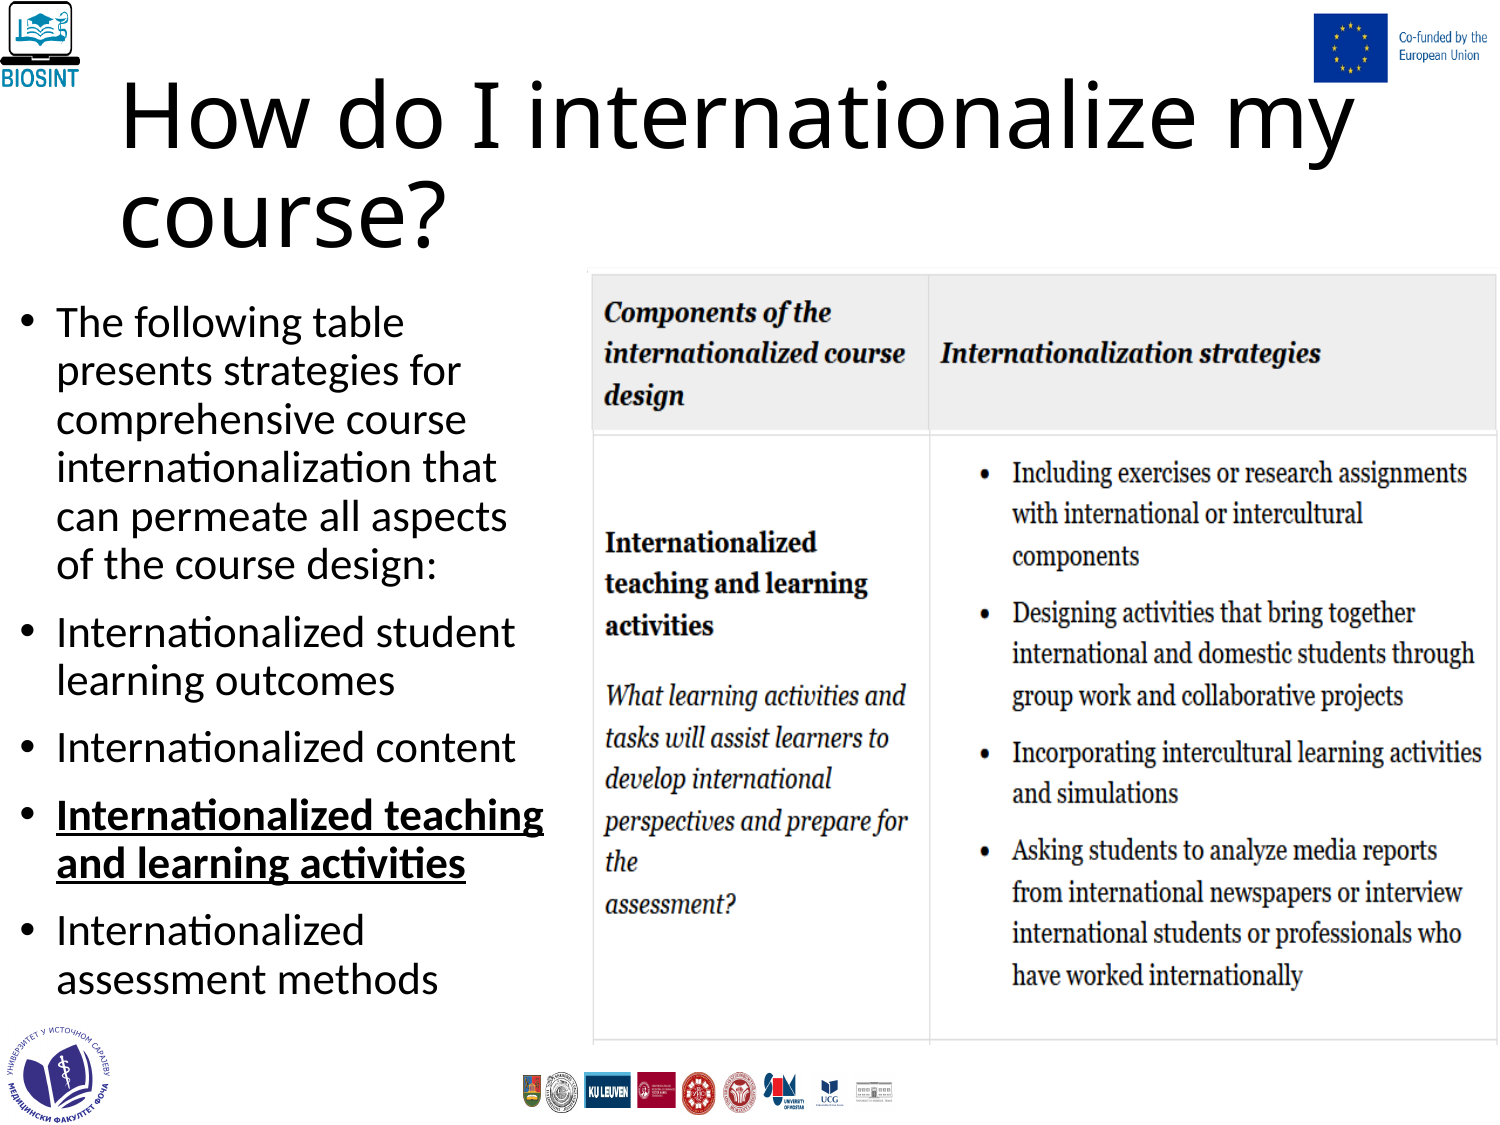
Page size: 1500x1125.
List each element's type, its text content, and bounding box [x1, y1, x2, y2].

picture [587, 267, 1500, 1045]
title How do I internationalize my course? [103, 59, 1397, 278]
picture [2, 1024, 113, 1125]
text_box The following table presents strategies for comprehensive course internationalization that can permeate all aspects of the course design: Internationalized student learning outcomes Internationalized content Internationalized teaching and learning activities Internationalized assessment methods [4, 290, 564, 1069]
picture [1309, 1, 1500, 90]
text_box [523, 1072, 897, 1125]
picture [35, 75, 43, 84]
picture [24, 72, 30, 84]
picture [0, 1, 80, 87]
picture [75, 72, 80, 87]
